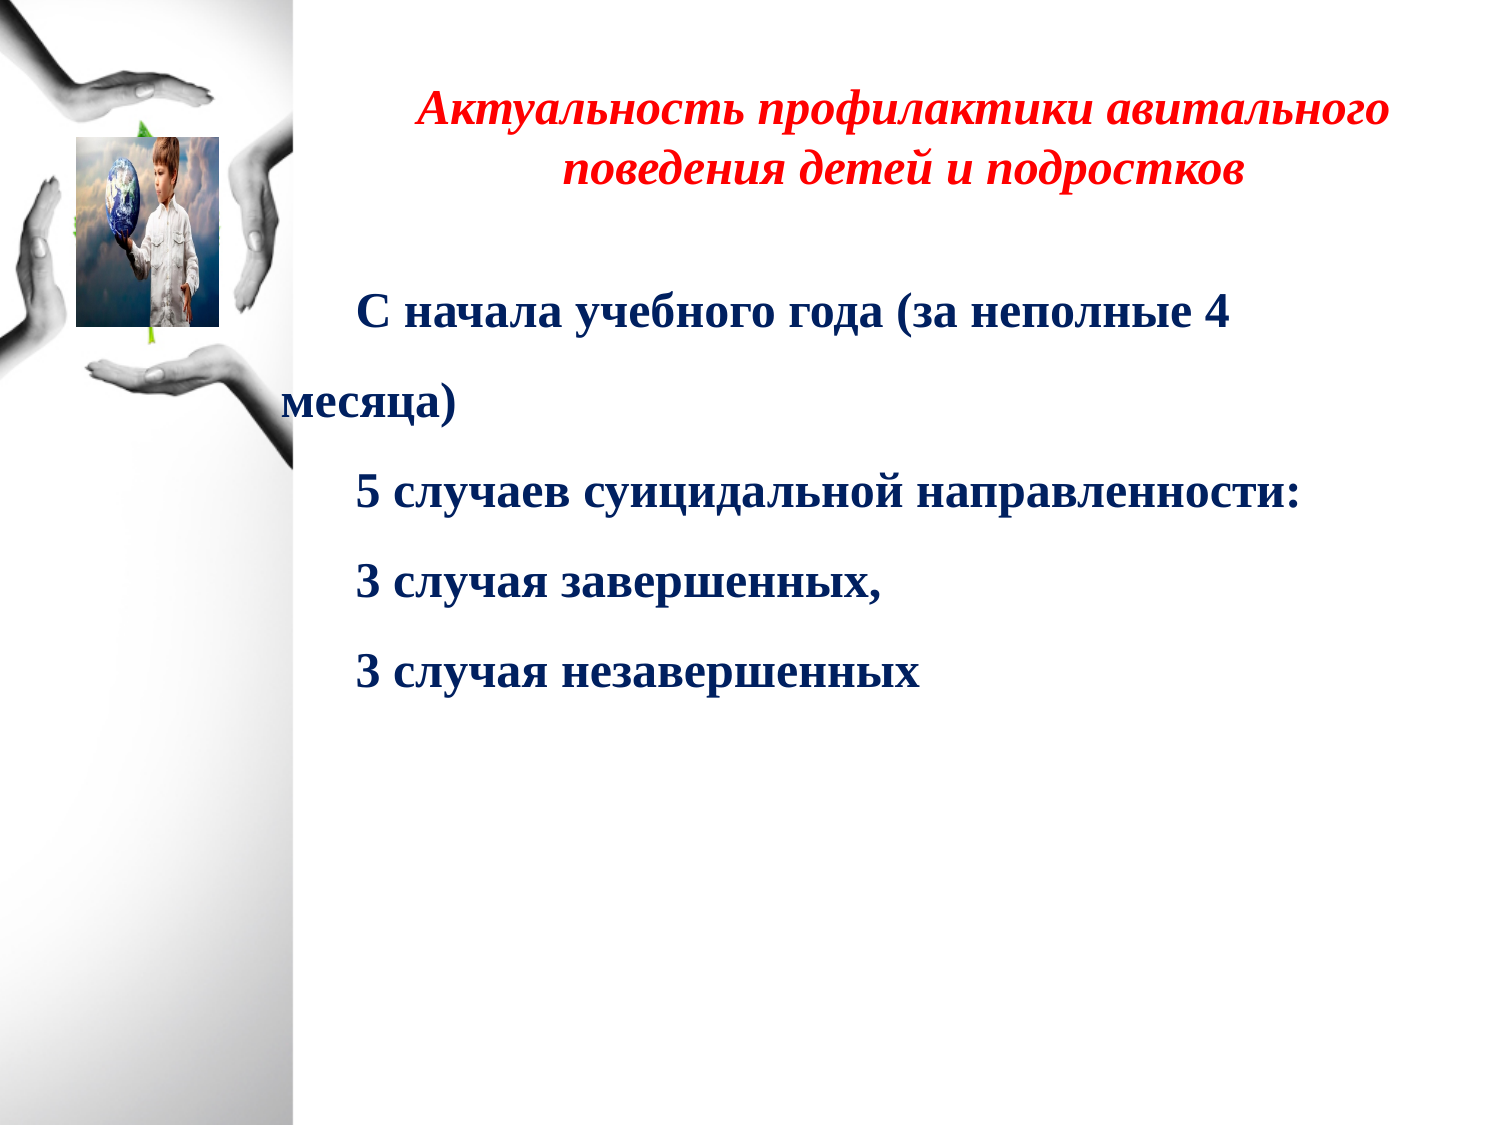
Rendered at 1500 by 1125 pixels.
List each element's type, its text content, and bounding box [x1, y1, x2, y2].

picture [0, 0, 1500, 1125]
list С начала учебного года (за неполные 4 месяца) 5 случаев суицидальной направленности: 3 случая завершенных, 3 случая незавершенных [265, 184, 1353, 955]
title Актуальность профилактики авитального поведения детей и подростков [361, 0, 1459, 149]
